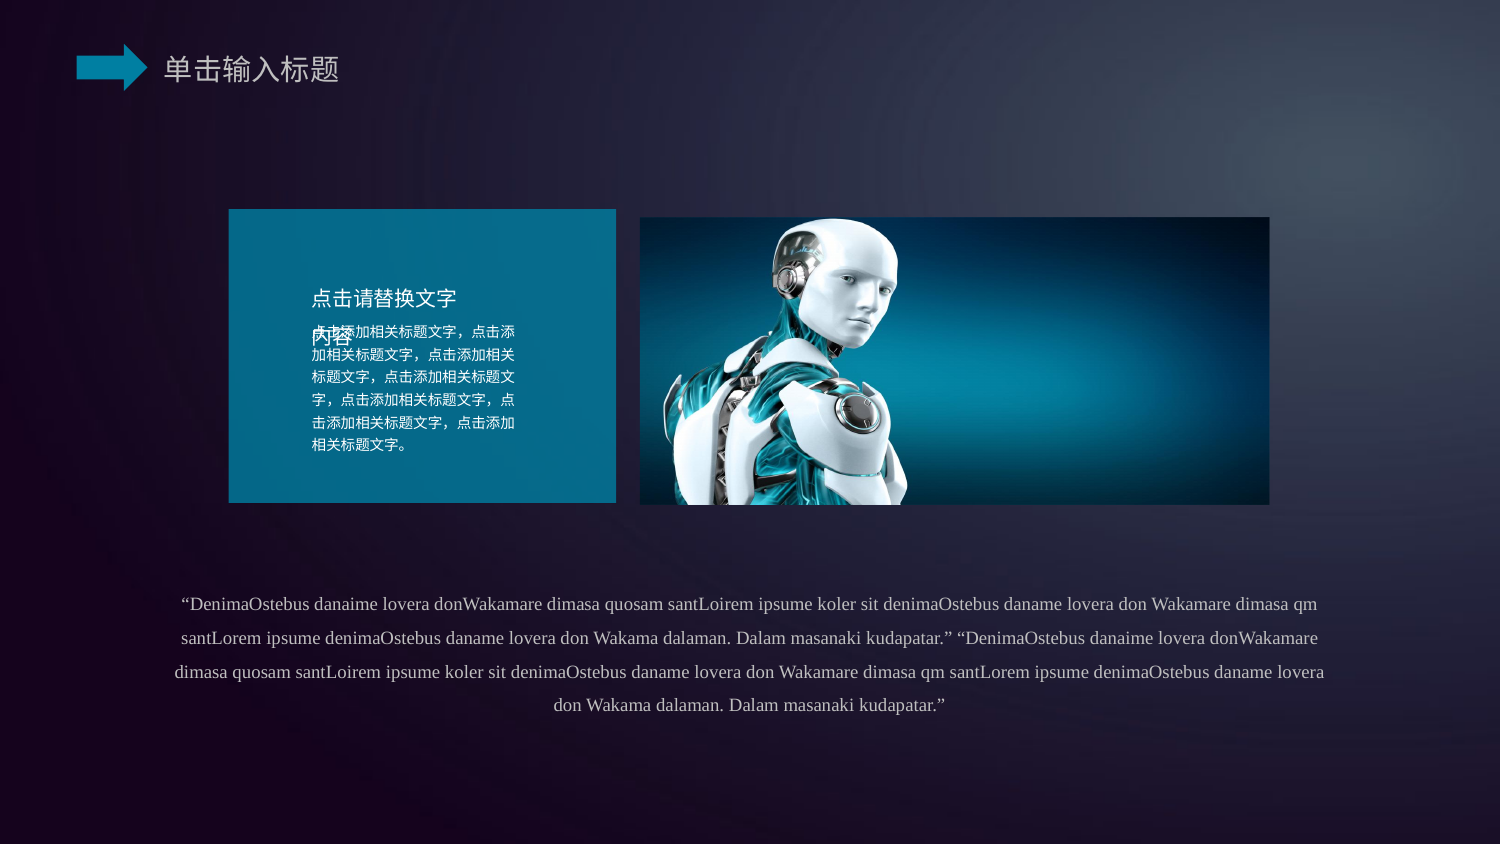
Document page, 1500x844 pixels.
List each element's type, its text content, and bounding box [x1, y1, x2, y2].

text_box “DenimaOstebus danaime lovera donWakamare dimasa quosam santLoirem ipsume koler sit denimaOstebus daname lovera don Wakamare dimasa qm santLorem ipsume denimaOstebus daname lovera don Wakama dalaman. Dalam masanaki kudapatar.” “DenimaOstebus danaime lovera donWakamare dimasa quosam santLoirem ipsume koler sit denimaOstebus daname lovera don Wakamare dimasa qm santLorem ipsume denimaOstebus daname lovera don Wakama dalaman. Dalam masanaki kudapatar.” [158, 575, 1340, 721]
text_box [638, 216, 1272, 507]
text_box 点击请替换文字内容 [301, 268, 471, 354]
picture [0, 0, 1500, 844]
text_box 点击添加相关标题文字，点击添加相关标题文字，点击添加相关标题文字，点击添加相关标题文字，点击添加相关标题文字，点击添加相关标题文字，点击添加相关标题文字。 [301, 312, 534, 459]
text_box [227, 207, 618, 505]
